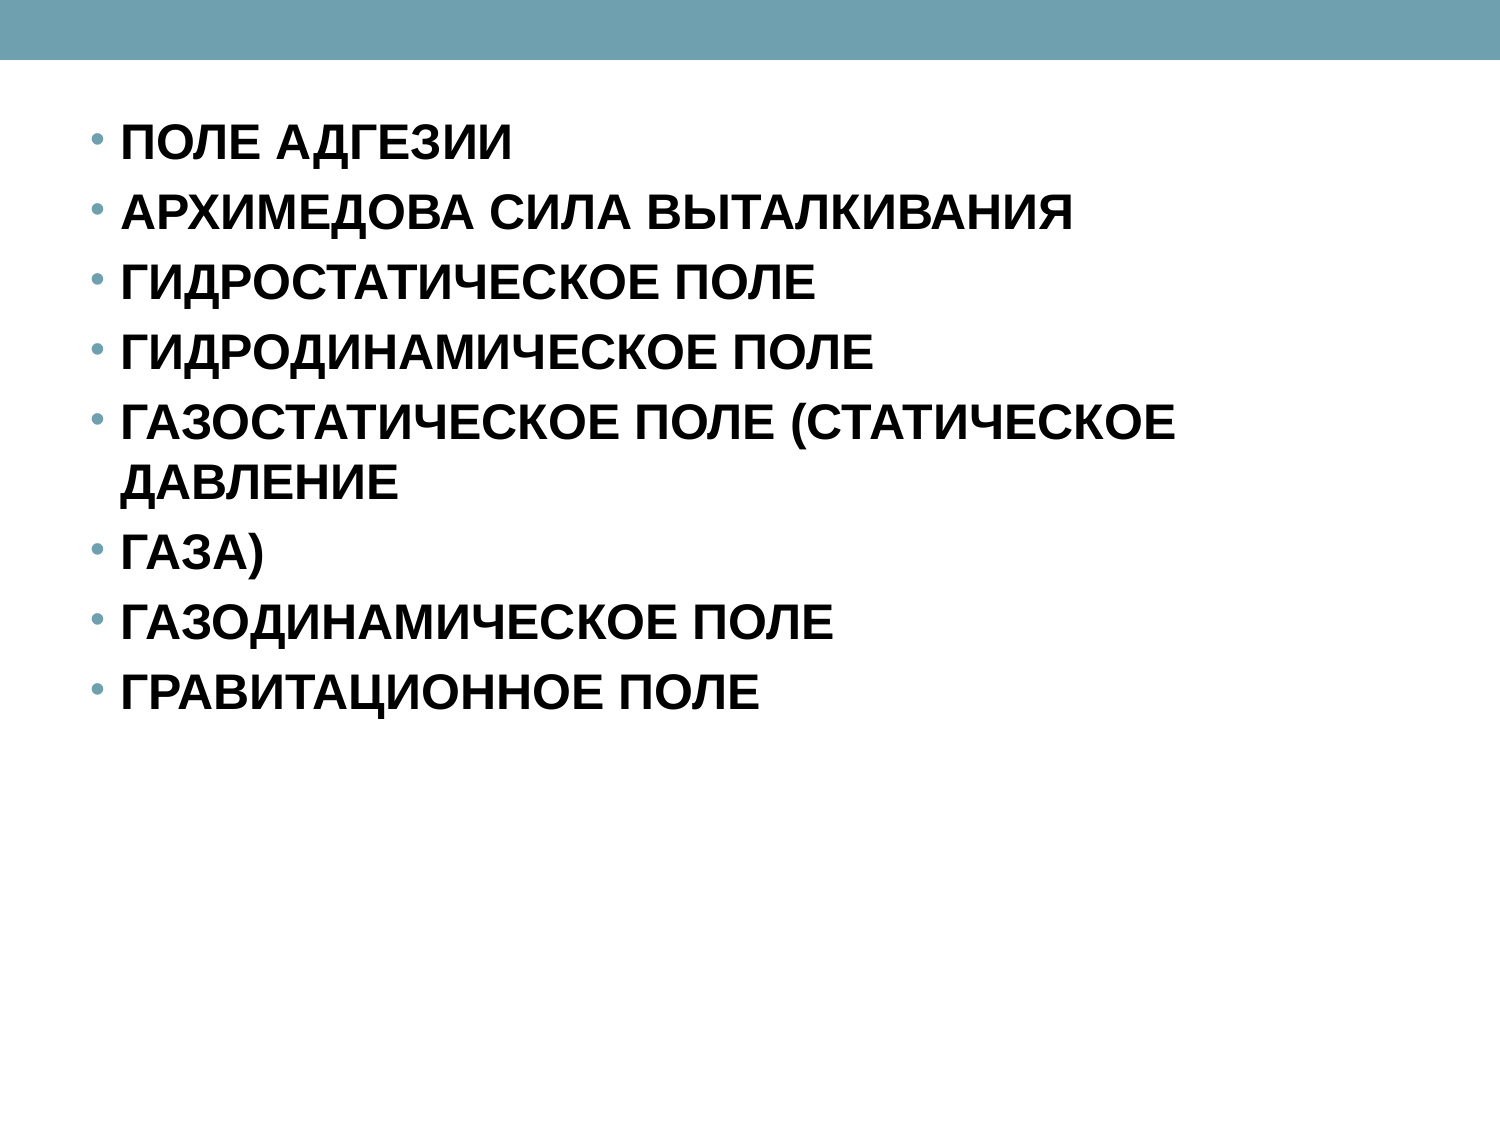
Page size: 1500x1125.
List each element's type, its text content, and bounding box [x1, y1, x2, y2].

list ПОЛЕ АДГЕЗИИ АРХИМЕДОВА СИЛА ВЫТАЛКИВАНИЯ ГИДРОСТАТИЧЕСКОЕ ПОЛЕ ГИДРОДИНАМИЧЕСКОЕ ПОЛЕ ГАЗОСТАТИЧЕСКОЕ ПОЛЕ (СТАТИЧЕСКОЕ ДАВЛЕНИЕ ГАЗА) ГАЗОДИНАМИЧЕСКОЕ ПОЛЕ ГРАВИТАЦИОННОЕ ПОЛЕ [75, 101, 1425, 1063]
